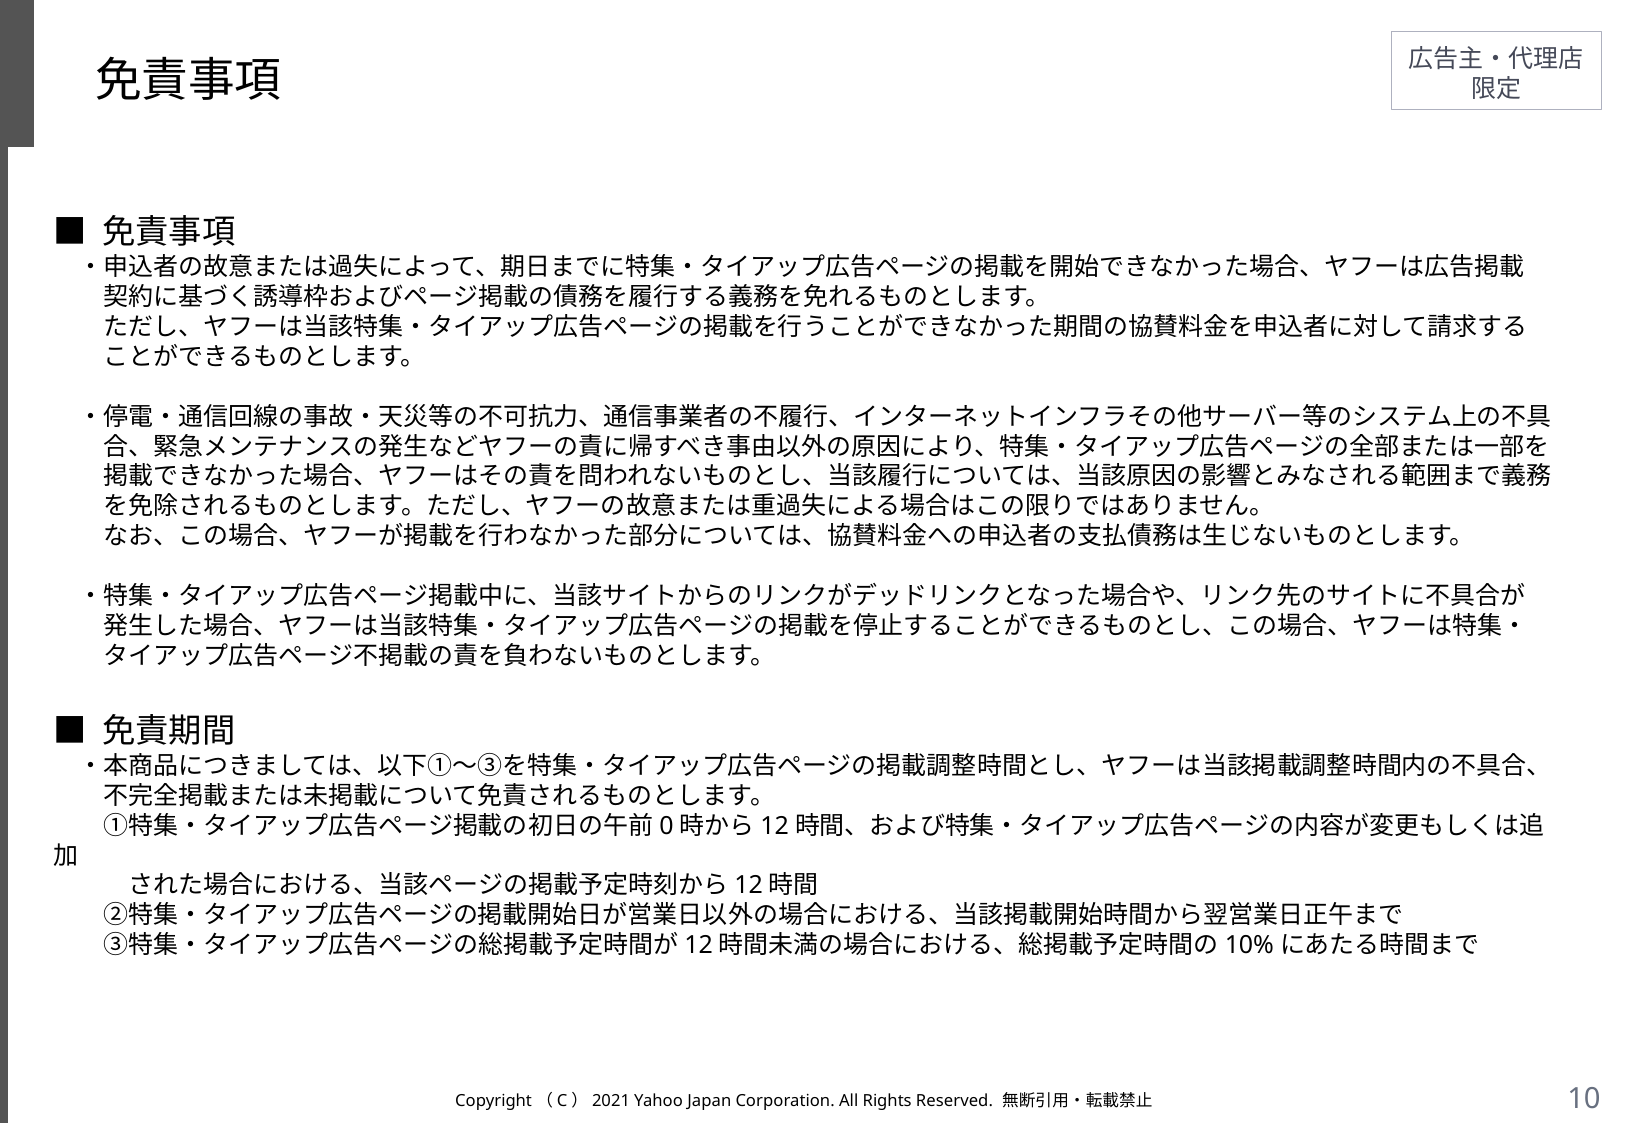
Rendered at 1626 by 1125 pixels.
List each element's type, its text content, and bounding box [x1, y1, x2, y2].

title 免責事項 [80, 42, 1392, 114]
text_box ■ 免責事項 ・申込者の故意または過失によって、期日までに特集・タイアップ広告ページの掲載を開始できなかった場合、ヤフーは広告掲載 契約に基づく誘導枠およびページ掲載の債務を履行する義務を免れるものとします。 ただし、ヤフーは当該特集・タイアップ広告ページの掲載を行うことができなかった期間の協賛料金を申込者に対して請求する ことができるものとします。 ・停電・通信回線の事故・天災等の不可抗力、通信事業者の不履行、インターネットインフラその他サーバー等のシステム上の不具 合、緊急メンテナンスの発生などヤフーの責に帰すべき事由以外の原因により、特集・タイアップ広告ページの全部または一部を 掲載できなかった場合、ヤフーはその責を問われないものとし、当該履行については、当該原因の影響とみなされる範囲まで義務 を免除されるものとします。ただし、ヤフーの故意または重過失による場合はこの限りではありません。 なお、この場合、ヤフーが掲載を行わなかった部分については、協賛料金への申込者の支払債務は生じないものとします。 ・特集・タイアップ広告ページ掲載中に、当該サイトからのリンクがデッドリンクとなった場合や、リンク先のサイトに不具合が 発生した場合、ヤフーは当該特集・タイアップ広告ページの掲載を停止することができるものとし、この場合、ヤフーは特集・ タイアップ広告ページ不掲載の責を負わないものとします。 ■ 免責期間 ・本商品につきましては、以下①～③を特集・タイアップ広告ページの掲載調整時間とし、ヤフーは当該掲載調整時間内の不具合、 不完全掲載または未掲載について免責されるものとします。 ①特集・タイアップ広告ページ掲載の初日の午前0時から12時間、および特集・タイアップ広告ページの内容が変更もしくは追加 された場合における、当該ページの掲載予定時刻から12時間 ②特集・タイアップ広告ページの掲載開始日が営業日以外の場合における、当該掲載開始時間から翌営業日正午まで ③特集・タイアップ広告ページの総掲載予定時間が12時間未満の場合における、総掲載予定時間の10%にあたる時間まで [39, 202, 1581, 967]
footer Copyright（C）2021 Yahoo Japan Corporation. All Rights Reserved. 無断引用・転載禁止 [440, 1082, 1185, 1118]
